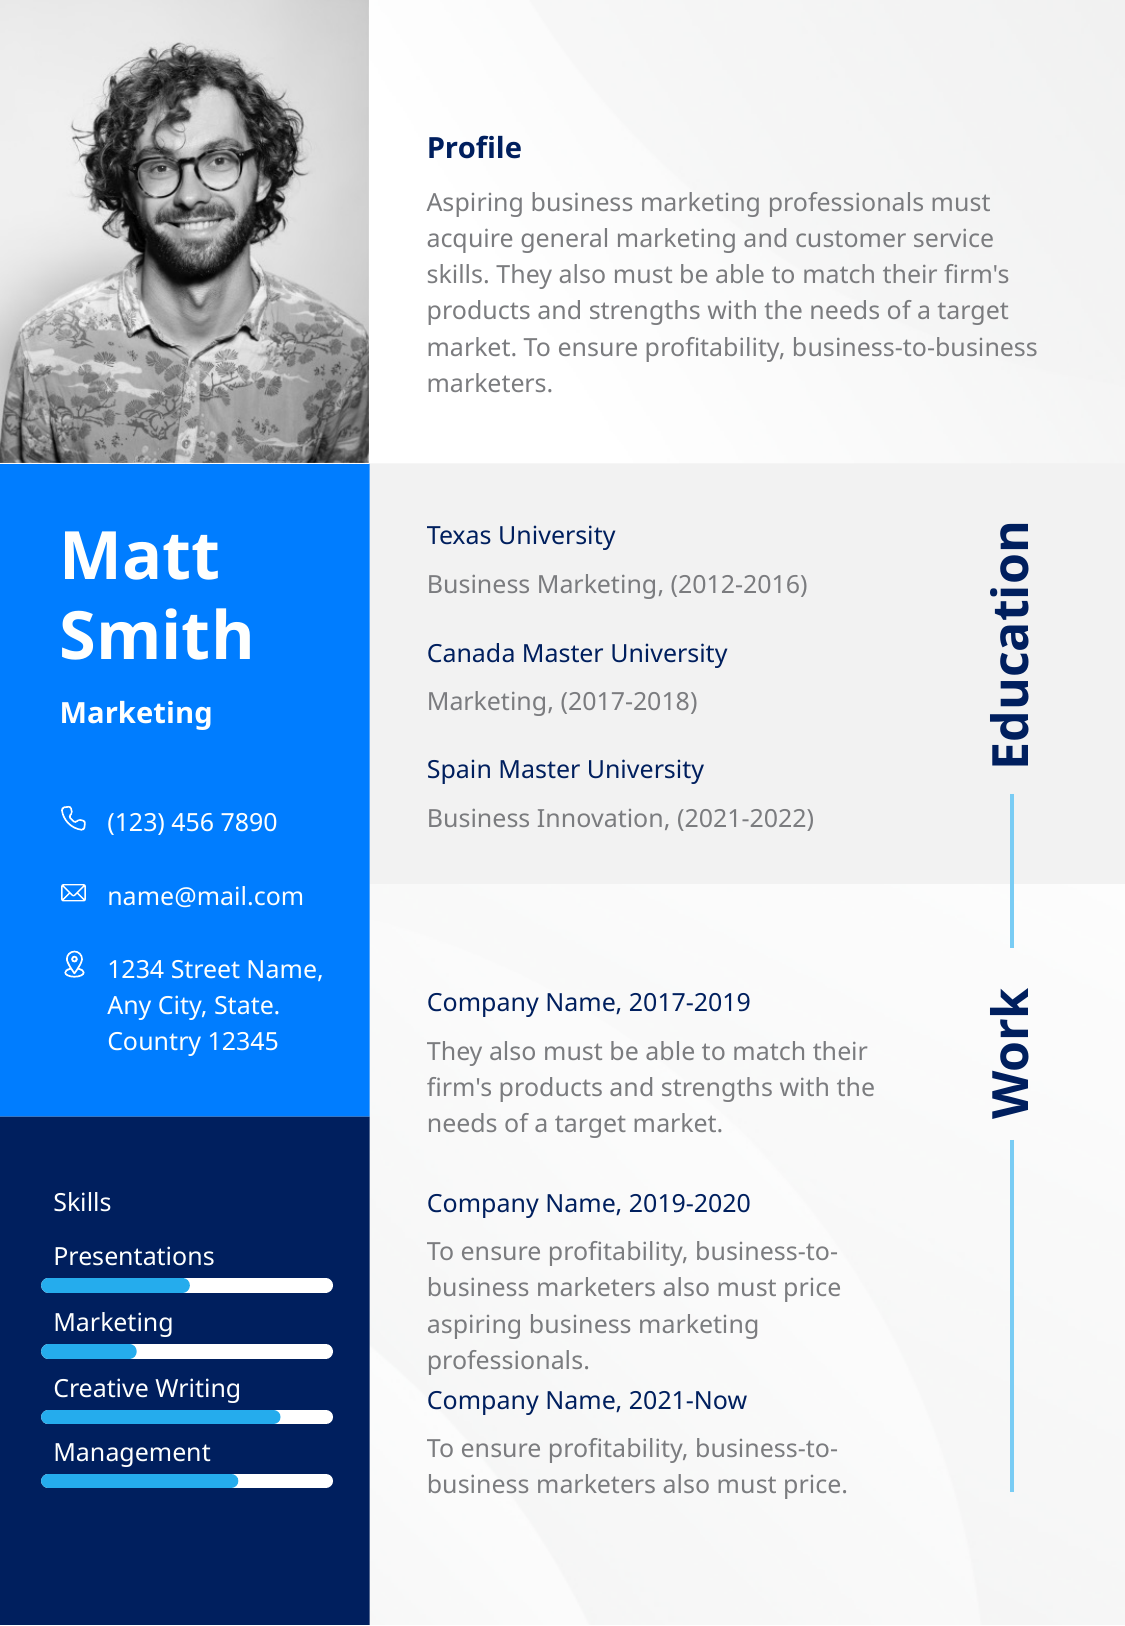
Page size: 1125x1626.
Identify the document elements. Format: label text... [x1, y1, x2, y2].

text_box Texas University [412, 506, 928, 558]
text_box Profile [412, 121, 928, 172]
text_box Skills [38, 1172, 320, 1224]
text_box Marketing [44, 687, 326, 738]
text_box To ensure profitability, business-to-business marketers also must price aspiring business marketing professionals. [412, 1225, 928, 1370]
text_box Matt Smith [44, 505, 326, 681]
text_box Business Marketing, (2012-2016) [412, 558, 928, 606]
text_box Work [970, 973, 1046, 1142]
text_box Canada Master University [412, 623, 928, 675]
text_box Company Name, 2019-2020 [412, 1173, 928, 1225]
text_box [371, 462, 1125, 885]
picture [0, 0, 370, 464]
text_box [44, 1232, 326, 1481]
text_box [0, 462, 371, 1116]
text_box Spain Master University [412, 740, 928, 792]
text_box Marketing, (2017-2018) [412, 675, 928, 723]
text_box They also must be able to match their firm's products and strengths with the needs of a target market. [412, 1025, 928, 1146]
text_box Company Name, 2021-Now [412, 1370, 928, 1422]
text_box (123) 456 7890 [92, 793, 341, 845]
text_box To ensure profitability, business-to-business marketers also must price. [412, 1422, 928, 1507]
text_box [61, 884, 86, 902]
text_box [0, 1116, 371, 1625]
text_box Aspiring business marketing professionals must acquire general marketing and customer service skills. They also must be able to match their firm's products and strengths with the needs of a target market. To ensure profitability, business-to-business marketers. [411, 172, 1065, 405]
text_box 1234 Street Name, Any City, State. Country 12345 [92, 939, 341, 1063]
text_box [64, 950, 85, 978]
text_box Education [970, 506, 1046, 861]
text_box name@mail.com [92, 866, 341, 918]
text_box Business Innovation, (2021-2022) [412, 792, 928, 840]
text_box [61, 805, 86, 831]
text_box Company Name, 2017-2019 [412, 973, 928, 1025]
